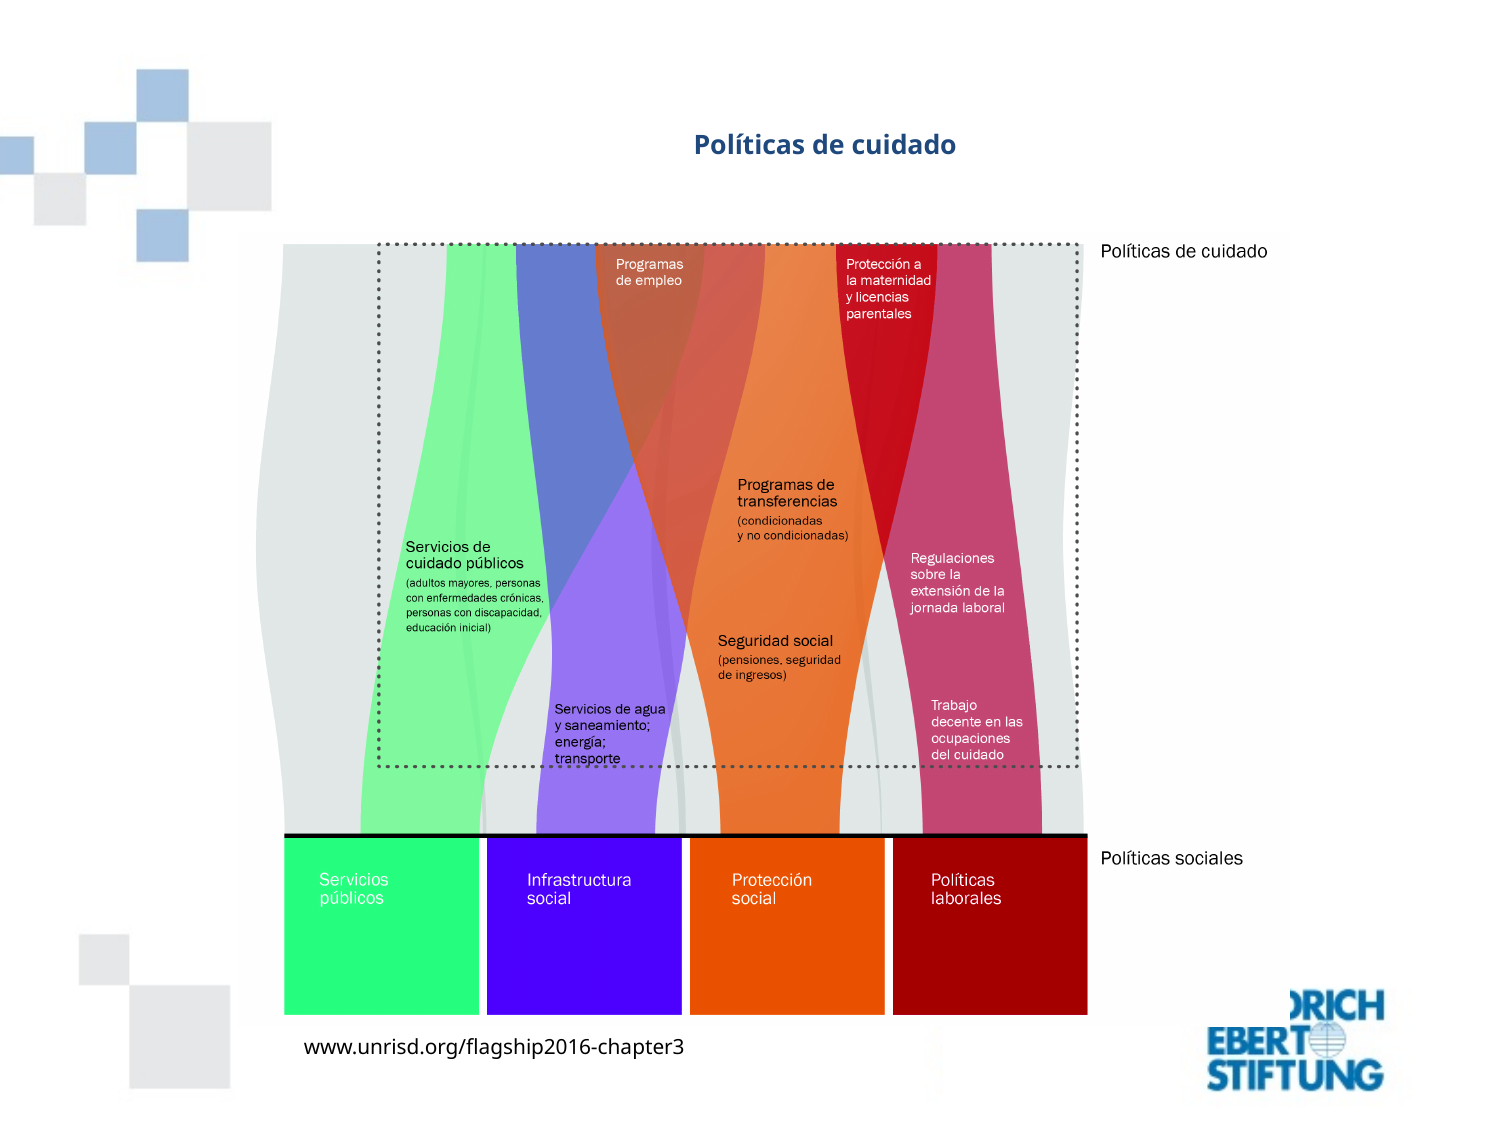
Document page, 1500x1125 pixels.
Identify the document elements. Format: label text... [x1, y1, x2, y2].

title Políticas de cuidado [187, 87, 1463, 200]
text_box www.unrisd.org/flagship2016-chapter3 [289, 1035, 707, 1067]
picture [0, 0, 1500, 1125]
